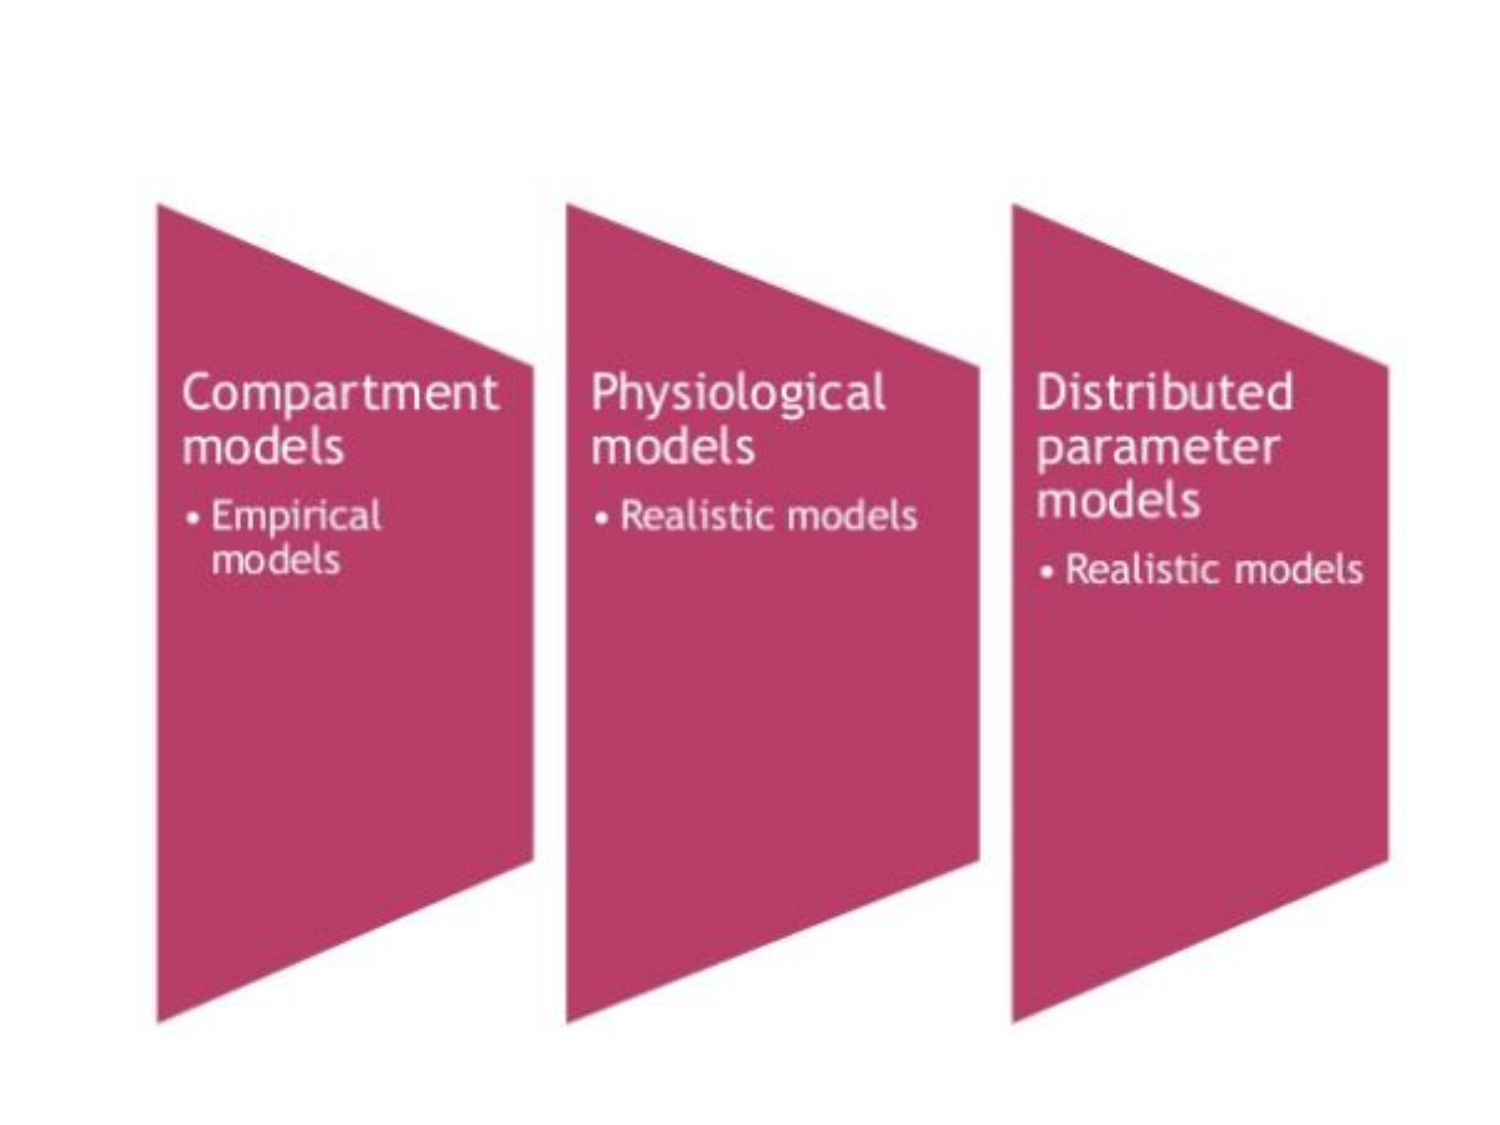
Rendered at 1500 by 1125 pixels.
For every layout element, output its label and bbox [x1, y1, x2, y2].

list [137, 174, 1413, 1036]
